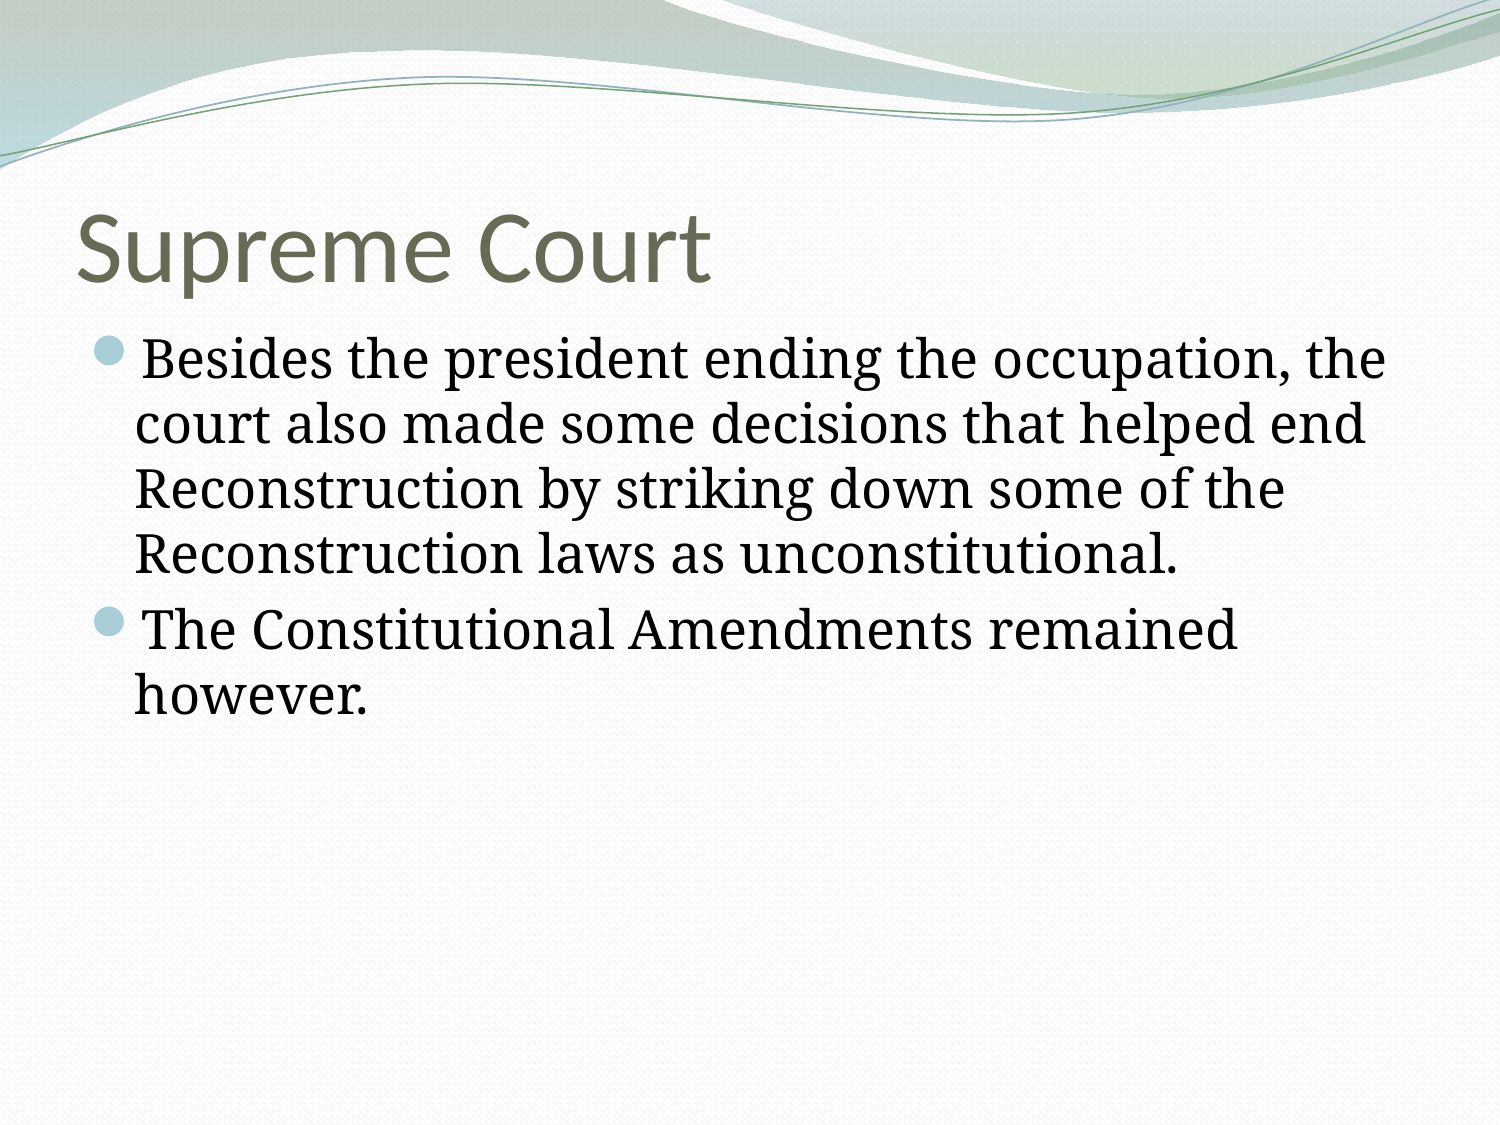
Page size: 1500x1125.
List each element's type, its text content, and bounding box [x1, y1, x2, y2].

list Besides the president ending the occupation, the court also made some decisions that helped end Reconstruction by striking down some of the Reconstruction laws as unconstitutional. The Constitutional Amendments remained however. [75, 317, 1425, 1038]
title Supreme Court [75, 115, 1425, 303]
